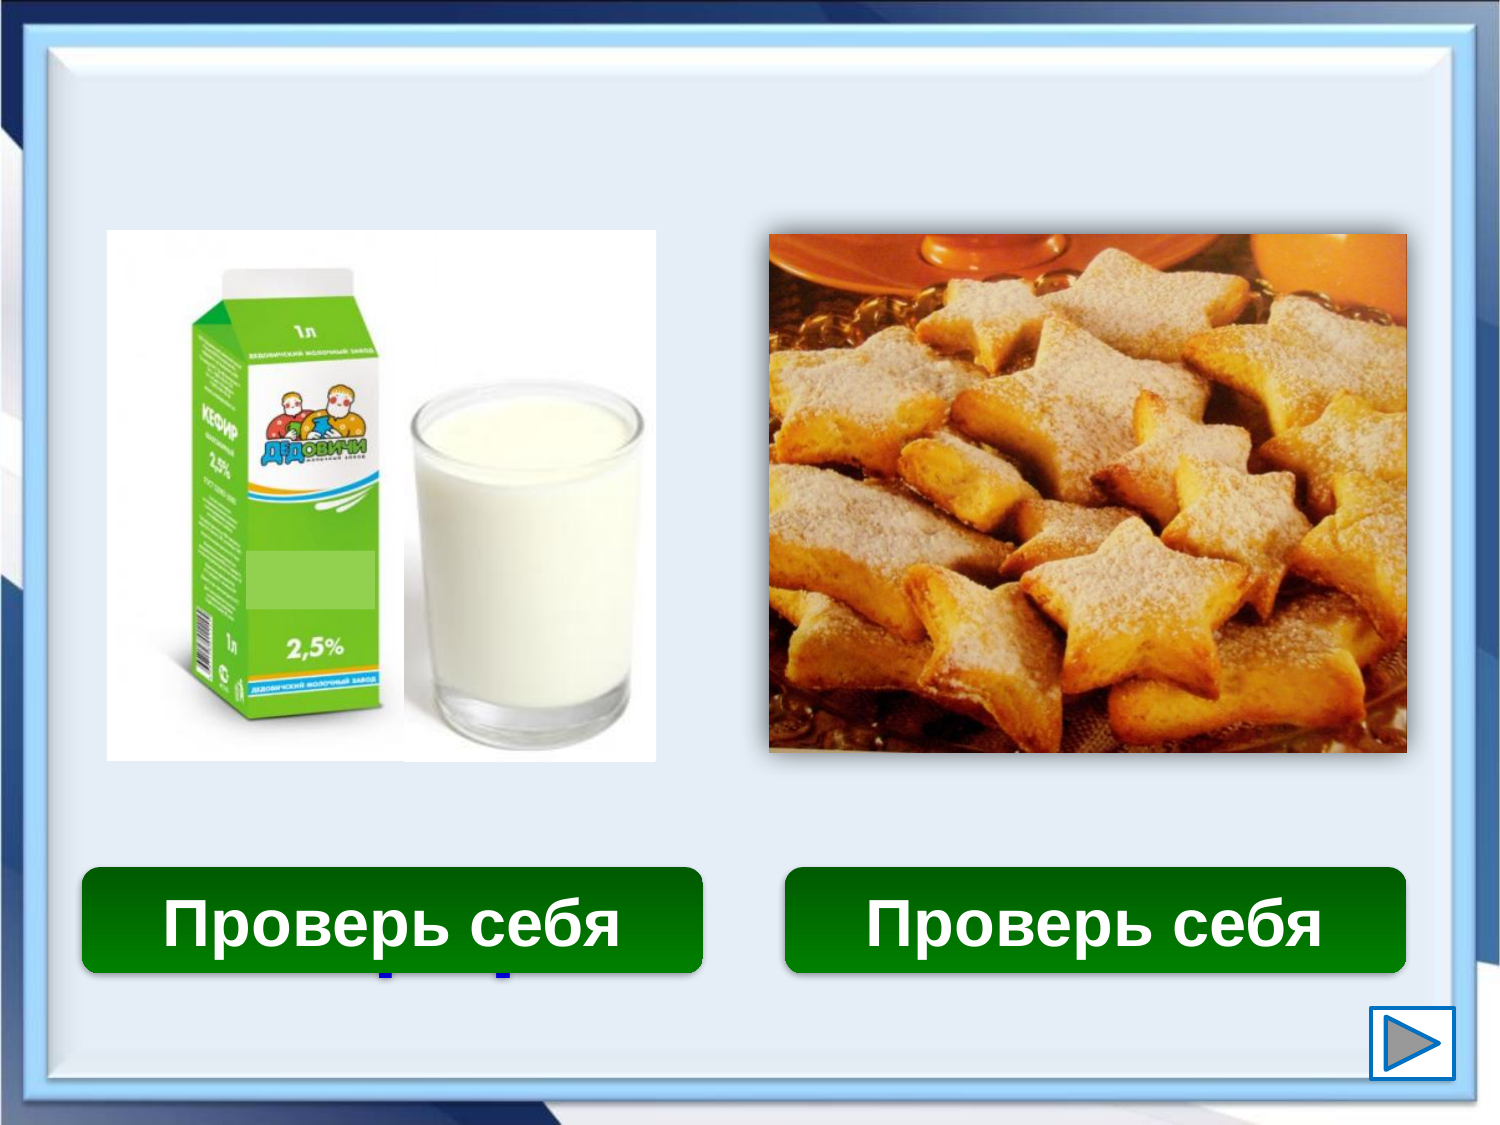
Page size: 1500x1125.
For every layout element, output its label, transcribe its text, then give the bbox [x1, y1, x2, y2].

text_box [106, 229, 657, 762]
text_box [1369, 1006, 1456, 1081]
picture [0, 0, 1500, 1125]
text_box Проверь себя [783, 865, 1409, 976]
text_box Проверь себя [79, 865, 706, 976]
